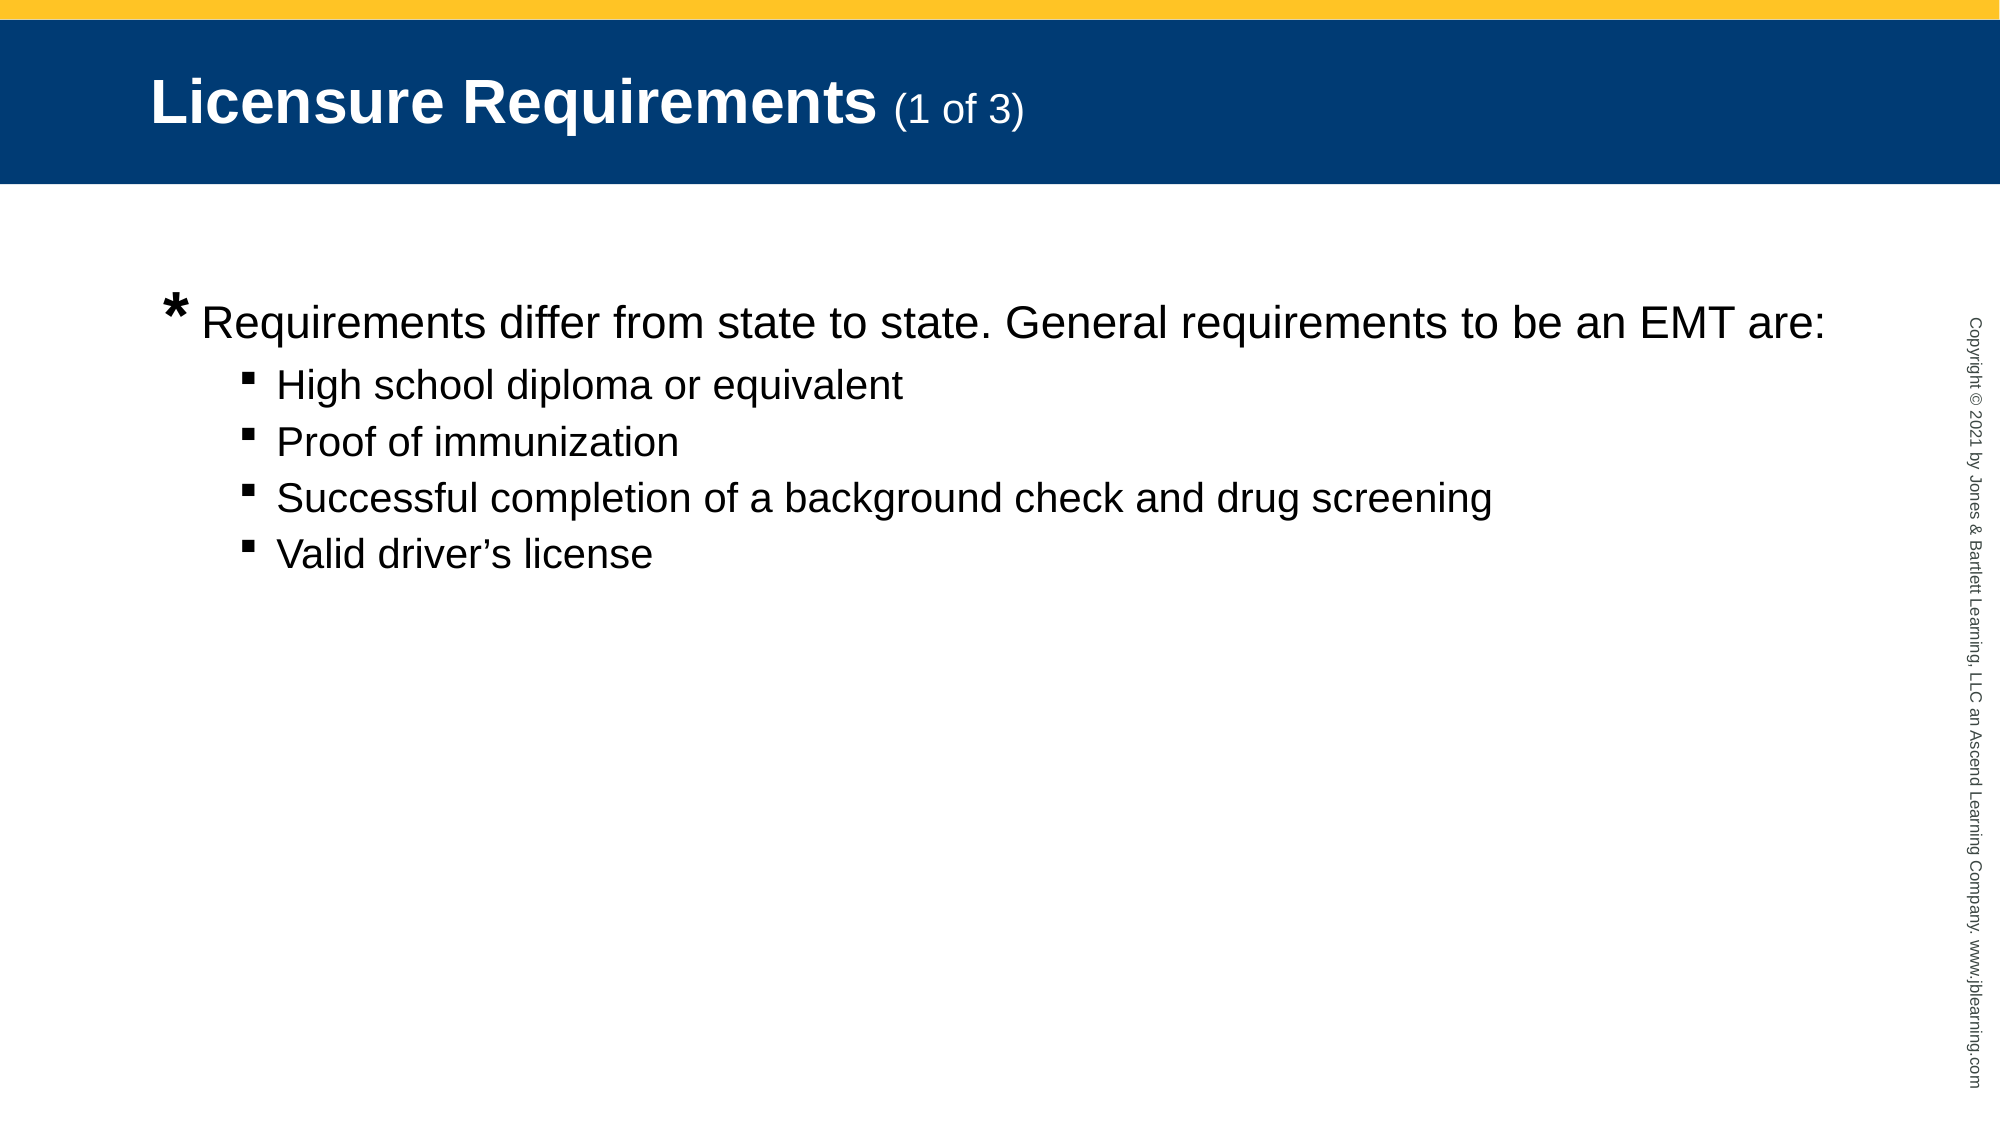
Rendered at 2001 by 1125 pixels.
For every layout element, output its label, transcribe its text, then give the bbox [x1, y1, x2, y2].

title Licensure Requirements (1 of 3) [0, 19, 2000, 185]
list * Requirements differ from state to state. General requirements to be an EMT are: High school diploma or equivalent Proof of immunization Successful completion of a background check and drug screening Valid driver’s license [148, 241, 1861, 896]
